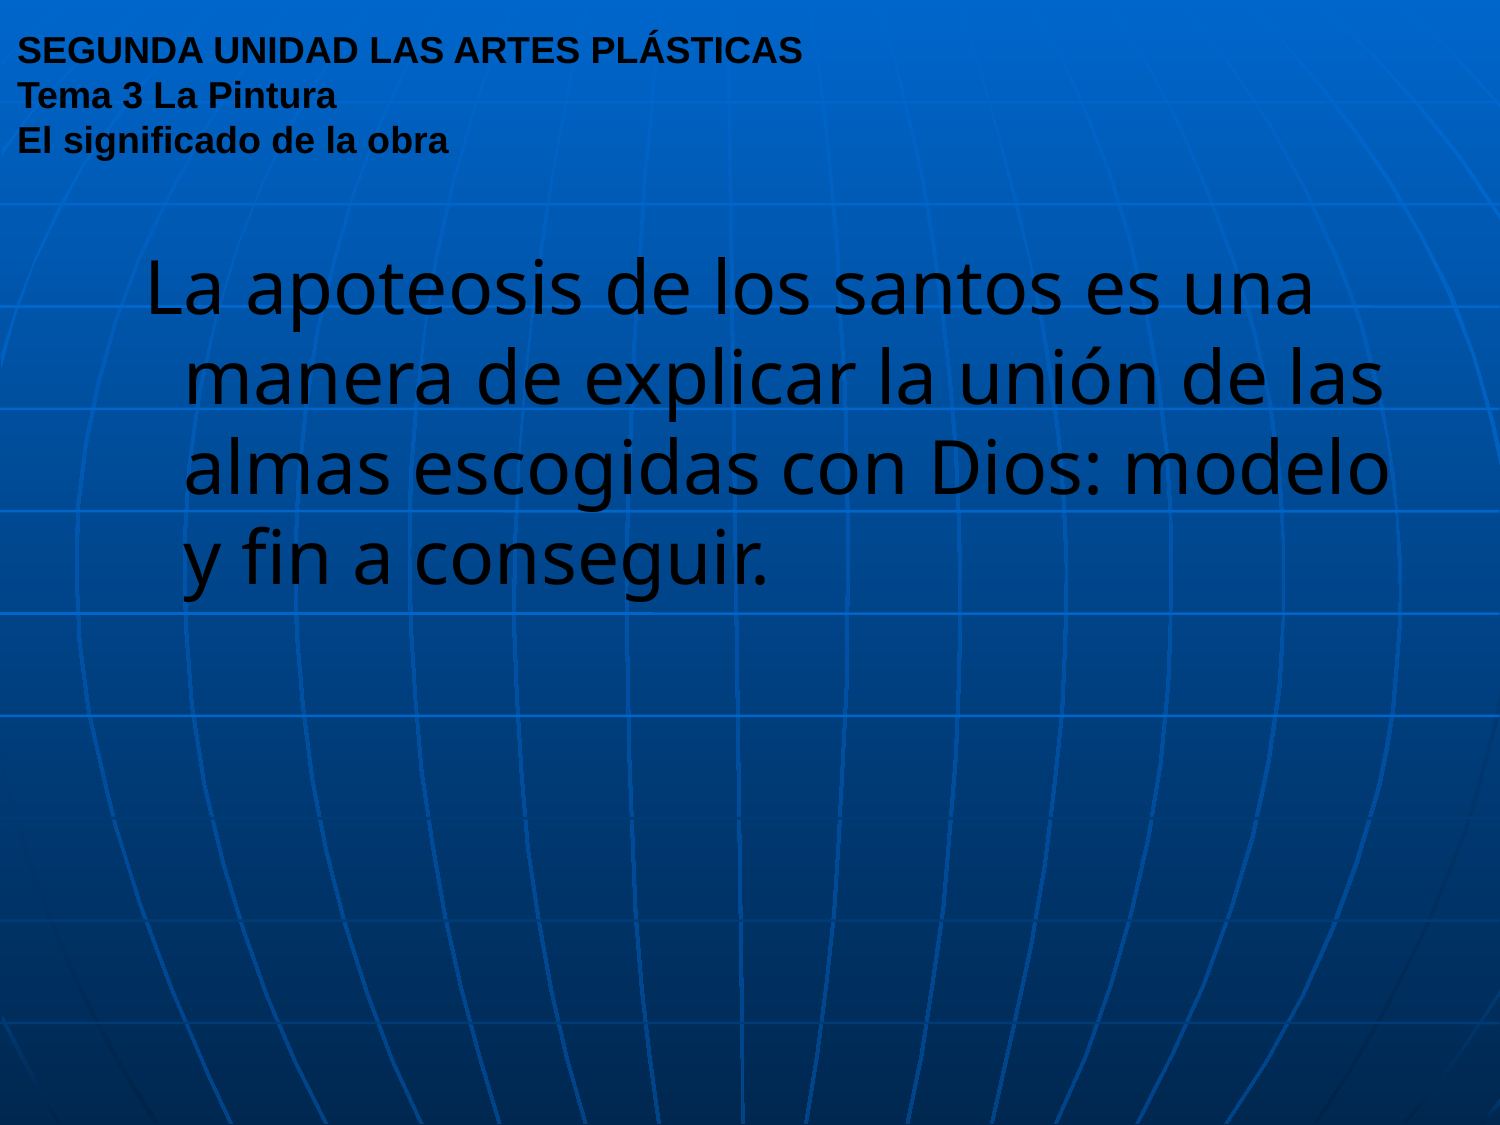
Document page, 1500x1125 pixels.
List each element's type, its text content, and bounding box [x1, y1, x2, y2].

list La apoteosis de los santos es una manera de explicar la unión de las almas escogidas con Dios: modelo y fin a conseguir. [111, 231, 1412, 717]
title SEGUNDA UNIDAD LAS ARTES PLÁSTICAS Tema 3 La Pintura El significado de la obra [0, 0, 822, 188]
